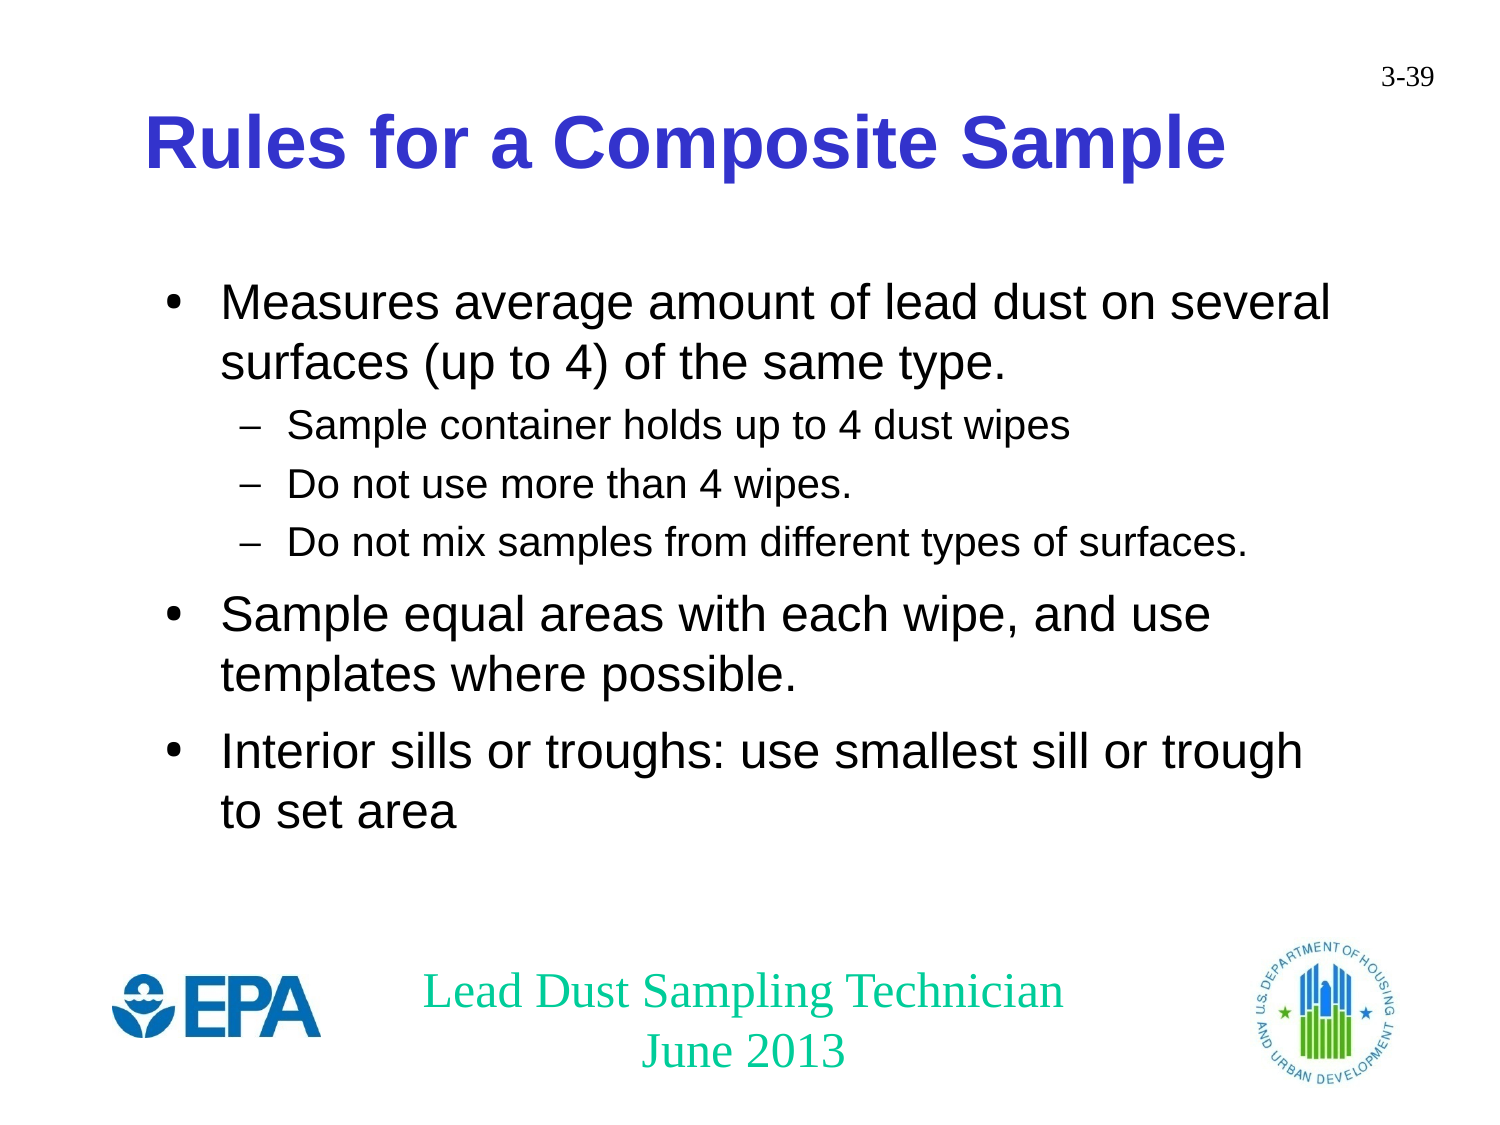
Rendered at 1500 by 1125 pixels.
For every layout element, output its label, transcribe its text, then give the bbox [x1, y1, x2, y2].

picture [112, 974, 321, 1038]
text_box Rules for a Composite Sample [129, 60, 1280, 218]
text_box Measures average amount of lead dust on several surfaces (up to 4) of the same type. Sample container holds up to 4 dust wipes Do not use more than 4 wipes. Do not mix samples from different types of surfaces. Sample equal areas with each wipe, and use templates where possible. Interior sills or troughs: use smallest sill or trough to set area [149, 262, 1361, 863]
picture [1250, 937, 1400, 1088]
